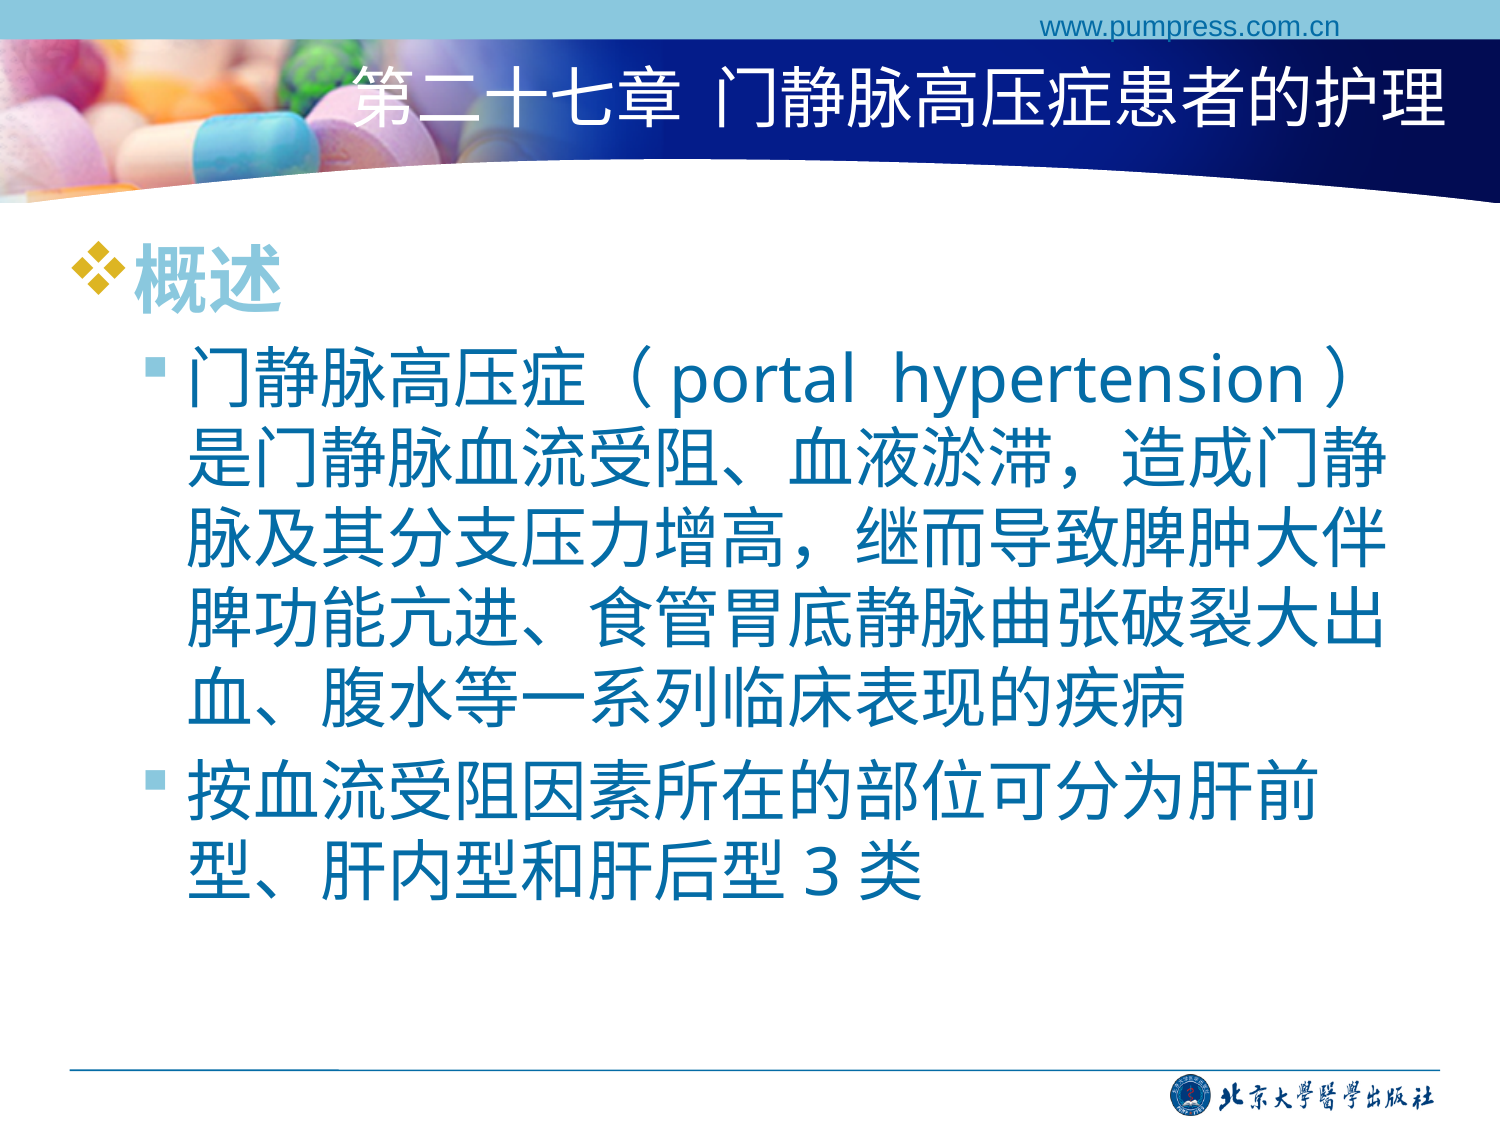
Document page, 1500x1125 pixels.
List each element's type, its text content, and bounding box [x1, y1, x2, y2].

title 第二十七章 门静脉高压症患者的护理 [137, 49, 1463, 143]
picture [1170, 1074, 1436, 1118]
slide_number www.pumpress.com.cn [1025, 0, 1463, 38]
list 概述 门静脉高压症（portal hypertension）是门静脉血流受阻、血液淤滞，造成门静脉及其分支压力增高，继而导致脾肿大伴脾功能亢进、食管胃底静脉曲张破裂大出血、腹水等一系列临床表现的疾病 按血流受阻因素所在的部位可分为肝前型、肝内型和肝后型3类 [49, 224, 1463, 1026]
picture [0, 40, 1500, 203]
